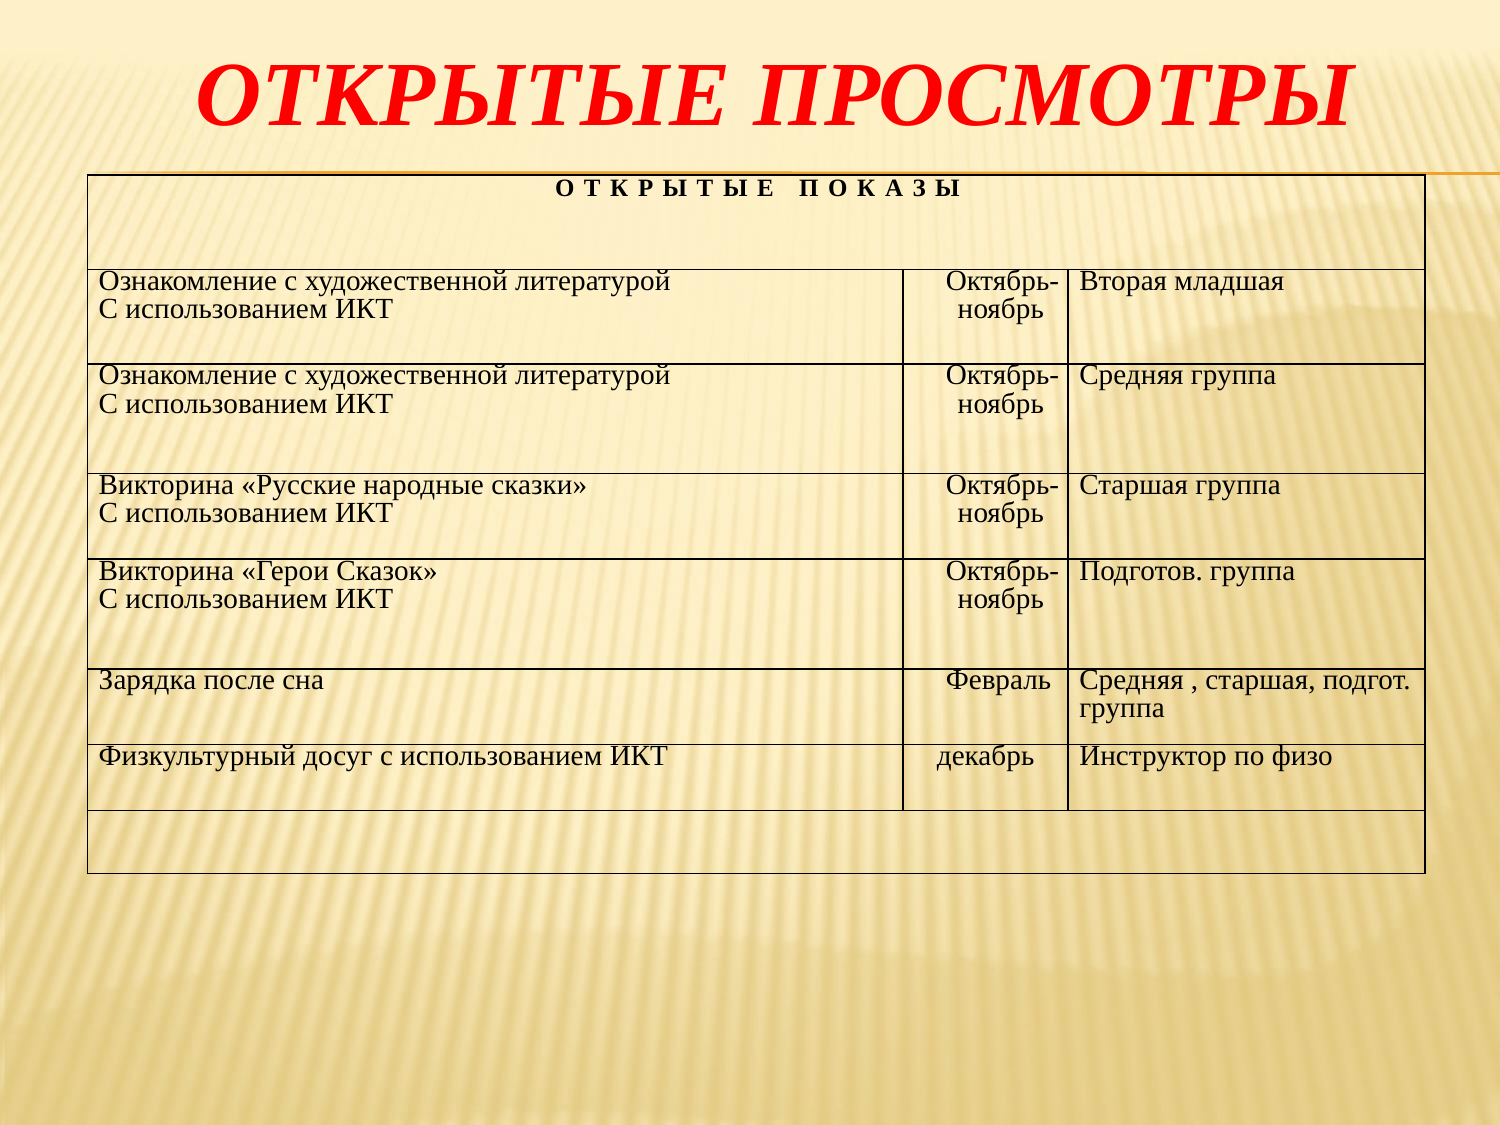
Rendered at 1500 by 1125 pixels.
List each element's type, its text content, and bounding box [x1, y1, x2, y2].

table_cell Вторая младшая [1069, 270, 1424, 363]
table_cell Ознакомление с художественной литературой С использованием ИКТ [88, 365, 902, 473]
table_cell Викторина «Русские народные сказки» С использованием ИКТ [88, 474, 902, 558]
table_cell Подготов. группа [1069, 560, 1424, 668]
table_cell [88, 811, 1424, 873]
table_cell Средняя группа [1069, 365, 1424, 473]
table_cell Инструктор по физо [1069, 745, 1424, 810]
table_cell Зарядка после сна [88, 670, 902, 744]
picture [0, 0, 1500, 1125]
table_cell Старшая группа [1069, 474, 1424, 558]
table_cell Февраль [904, 670, 1067, 744]
table_header О Т К Р Ы Т Ы Е П О К А З Ы [88, 176, 1424, 269]
table_cell Викторина «Герои Сказок» С использованием ИКТ [88, 560, 902, 668]
title ОТКРЫТЫЕ ПРОСМОТРЫ [75, 37, 1500, 153]
table_cell Октябрь- ноябрь [904, 270, 1067, 363]
table_cell Октябрь- ноябрь [904, 560, 1067, 668]
table_cell Физкультурный досуг с использованием ИКТ [88, 745, 902, 810]
table_cell Ознакомление с художественной литературой С использованием ИКТ [88, 270, 902, 363]
table_cell Октябрь- ноябрь [904, 365, 1067, 473]
table_cell Октябрь- ноябрь [904, 474, 1067, 558]
table_cell декабрь [904, 745, 1067, 810]
table_cell Средняя , старшая, подгот. группа [1069, 670, 1424, 744]
